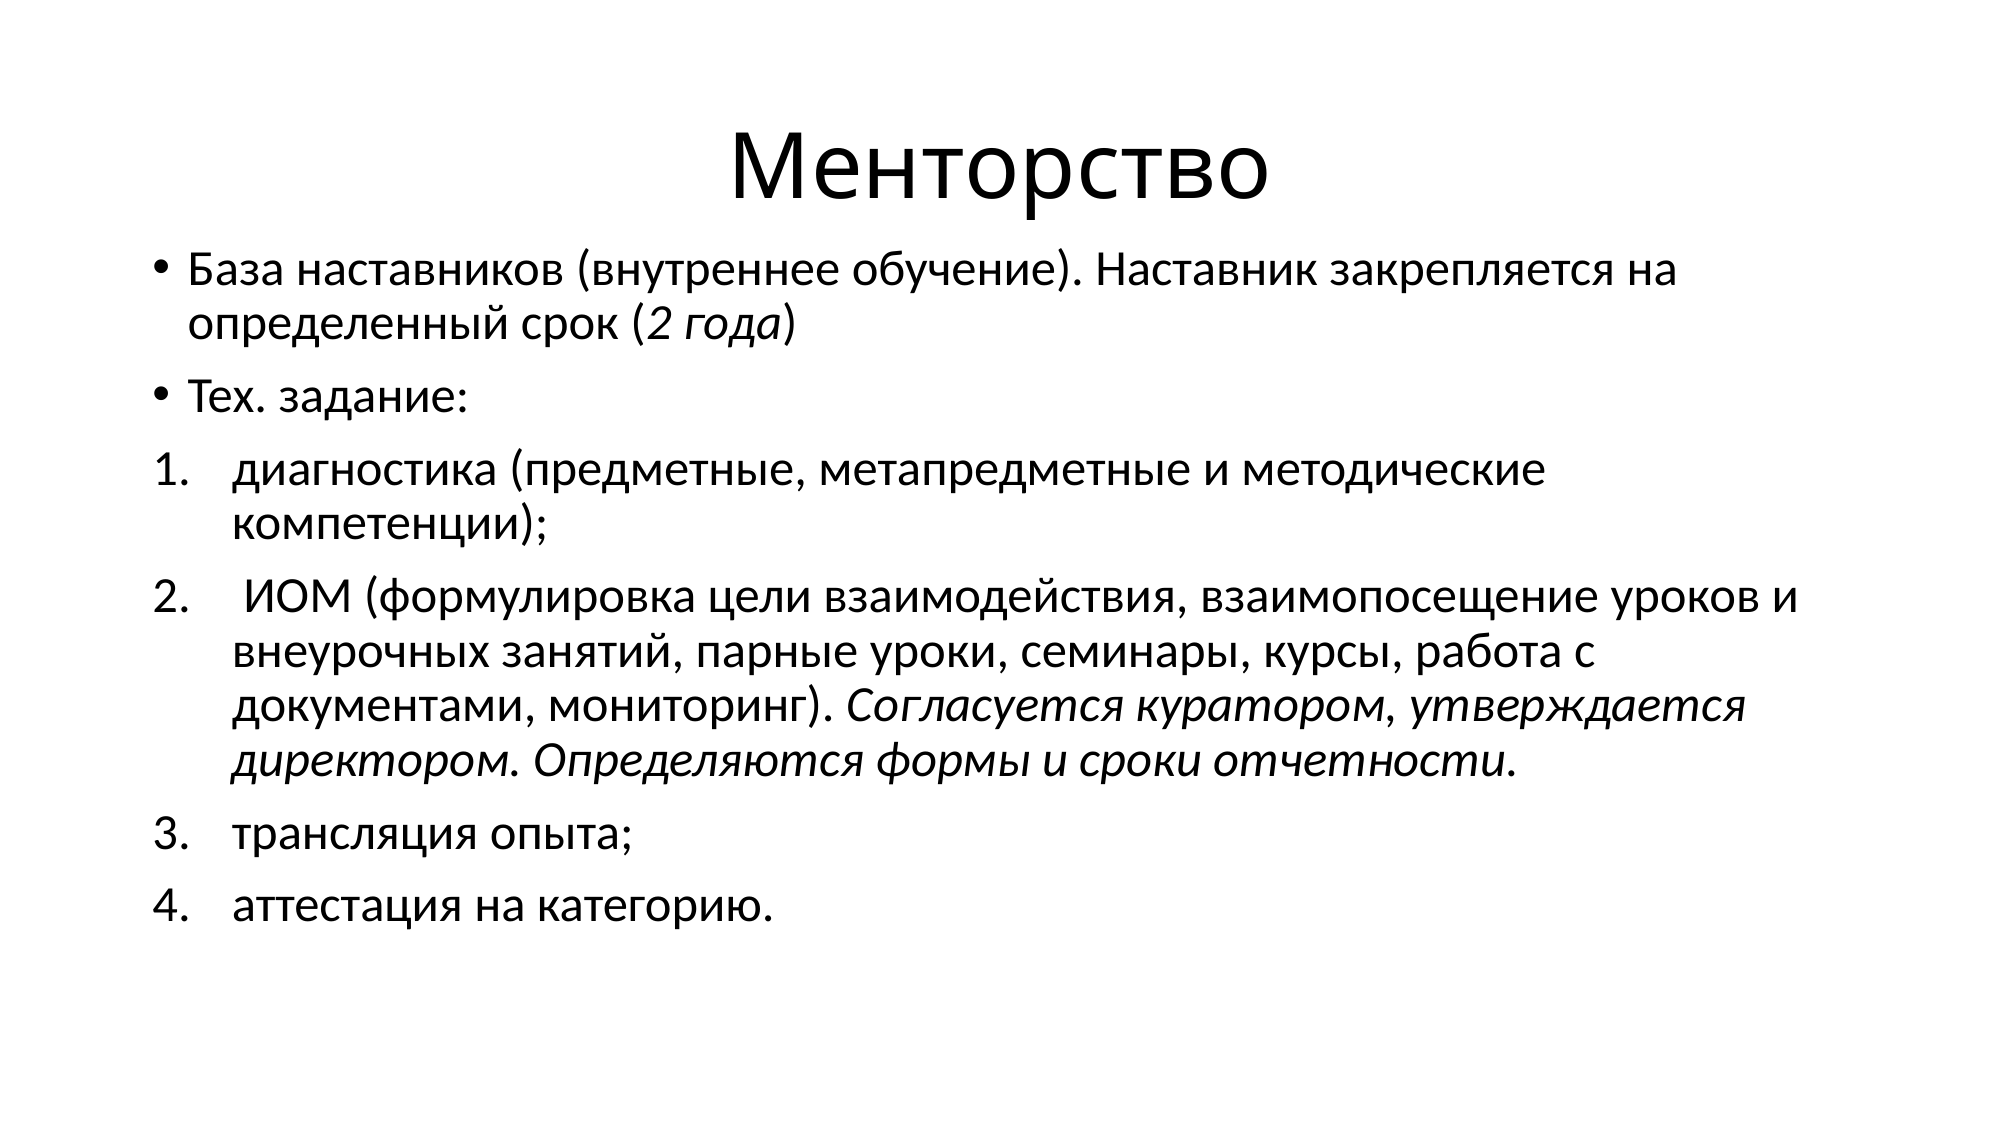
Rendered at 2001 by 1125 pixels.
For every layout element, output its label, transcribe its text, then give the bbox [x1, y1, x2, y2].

list База наставников (внутреннее обучение). Наставник закрепляется на определенный срок (2 года) Тех. задание: диагностика (предметные, метапредметные и методические компетенции); ИОМ (формулировка цели взаимодействия, взаимопосещение уроков и внеурочных занятий, парные уроки, семинары, курсы, работа с документами, мониторинг). Согласуется куратором, утверждается директором. Определяются формы и сроки отчетности. трансляция опыта; аттестация на категорию. [137, 233, 1863, 948]
title Менторство [137, 59, 1863, 233]
